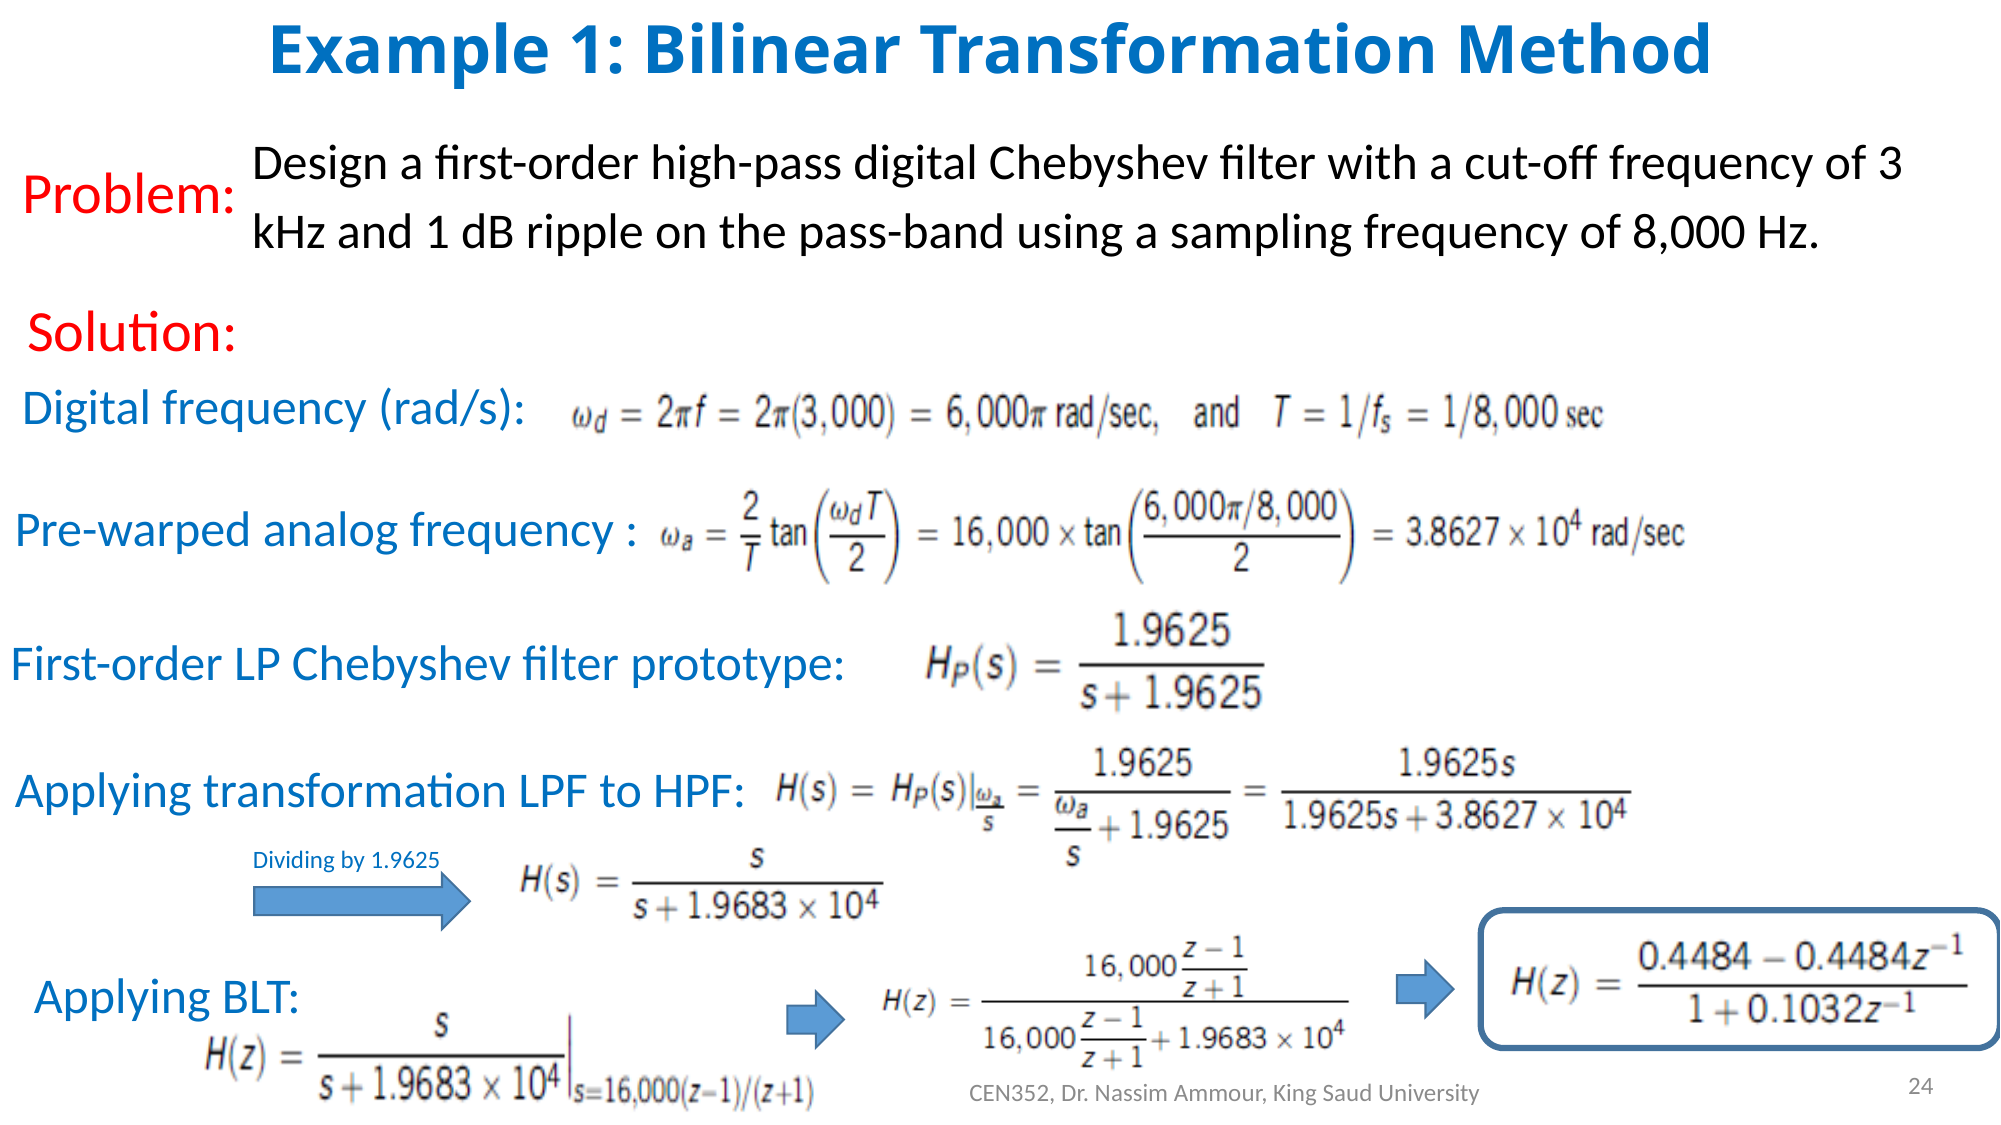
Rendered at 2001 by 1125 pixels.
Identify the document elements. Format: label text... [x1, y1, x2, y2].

text_box Dividing by 1.9625 [238, 836, 456, 882]
footer CEN352, Dr. Nassim Ammour, King Saud University [887, 1061, 1563, 1121]
picture [506, 599, 1654, 1077]
text_box Example 1: Bilinear Transformation Method [253, 0, 1747, 95]
text_box Digital frequency (rad/s): [0, 367, 549, 443]
text_box Applying BLT: [19, 956, 316, 1031]
text_box Pre-warped analog frequency : [0, 488, 646, 564]
picture [197, 978, 816, 1124]
text_box First-order LP Chebyshev filter prototype: [0, 623, 888, 699]
text_box [816, 990, 846, 1049]
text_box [1480, 910, 2000, 1049]
text_box Applying transformation LPF to HPF: [0, 749, 762, 825]
text_box Problem: [7, 147, 253, 233]
picture [559, 367, 1616, 451]
text_box Solution: [12, 285, 253, 367]
text_box Design a first-order high-pass digital Chebyshev filter with a cut-off frequency of 3 kHz and 1 dB ripple on the pass-band using a sampling frequency of 8,000 Hz. [237, 113, 2000, 267]
picture [646, 466, 1694, 590]
text_box [1395, 958, 1455, 1020]
slide_number 24 [1867, 1054, 1949, 1115]
text_box [253, 882, 472, 932]
